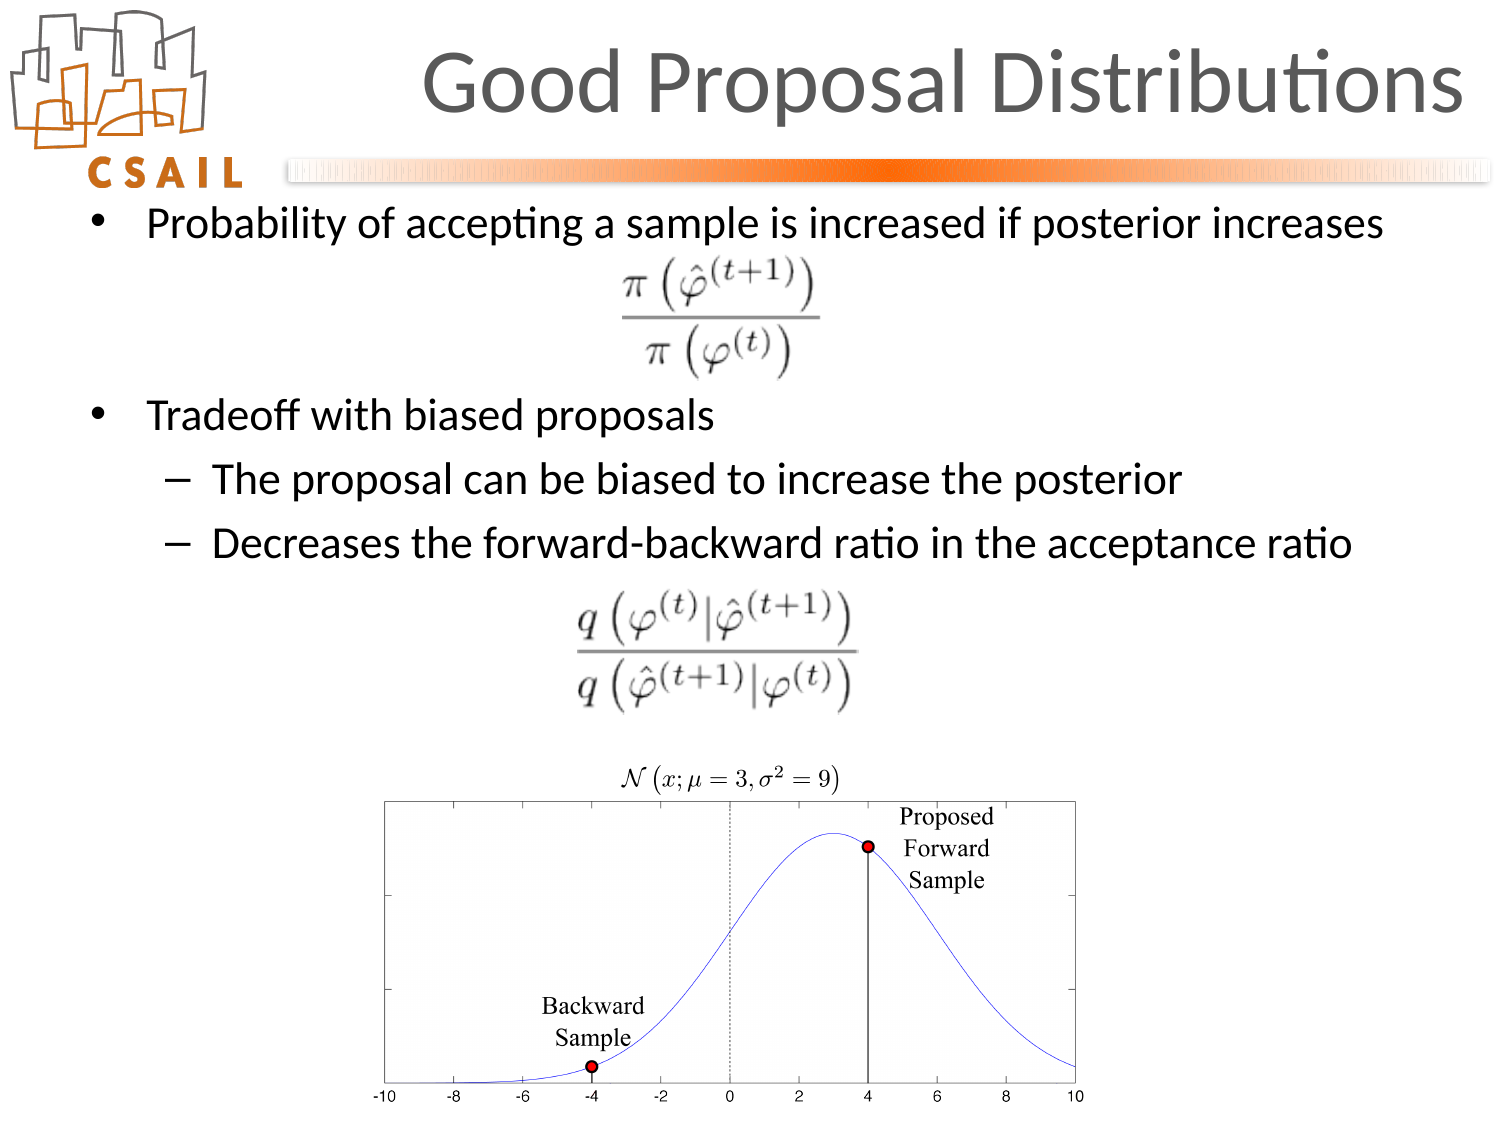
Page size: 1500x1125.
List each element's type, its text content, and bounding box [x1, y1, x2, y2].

picture [10, 10, 242, 188]
picture [372, 765, 1084, 1110]
picture [622, 253, 824, 381]
title Good Proposal Distributions [208, 4, 1483, 147]
picture [576, 586, 859, 715]
list Probability of accepting a sample is increased if posterior increases Tradeoff with biased proposals The proposal can be biased to increase the posterior Decreases the forward-backward ratio in the acceptance ratio [75, 184, 1425, 965]
